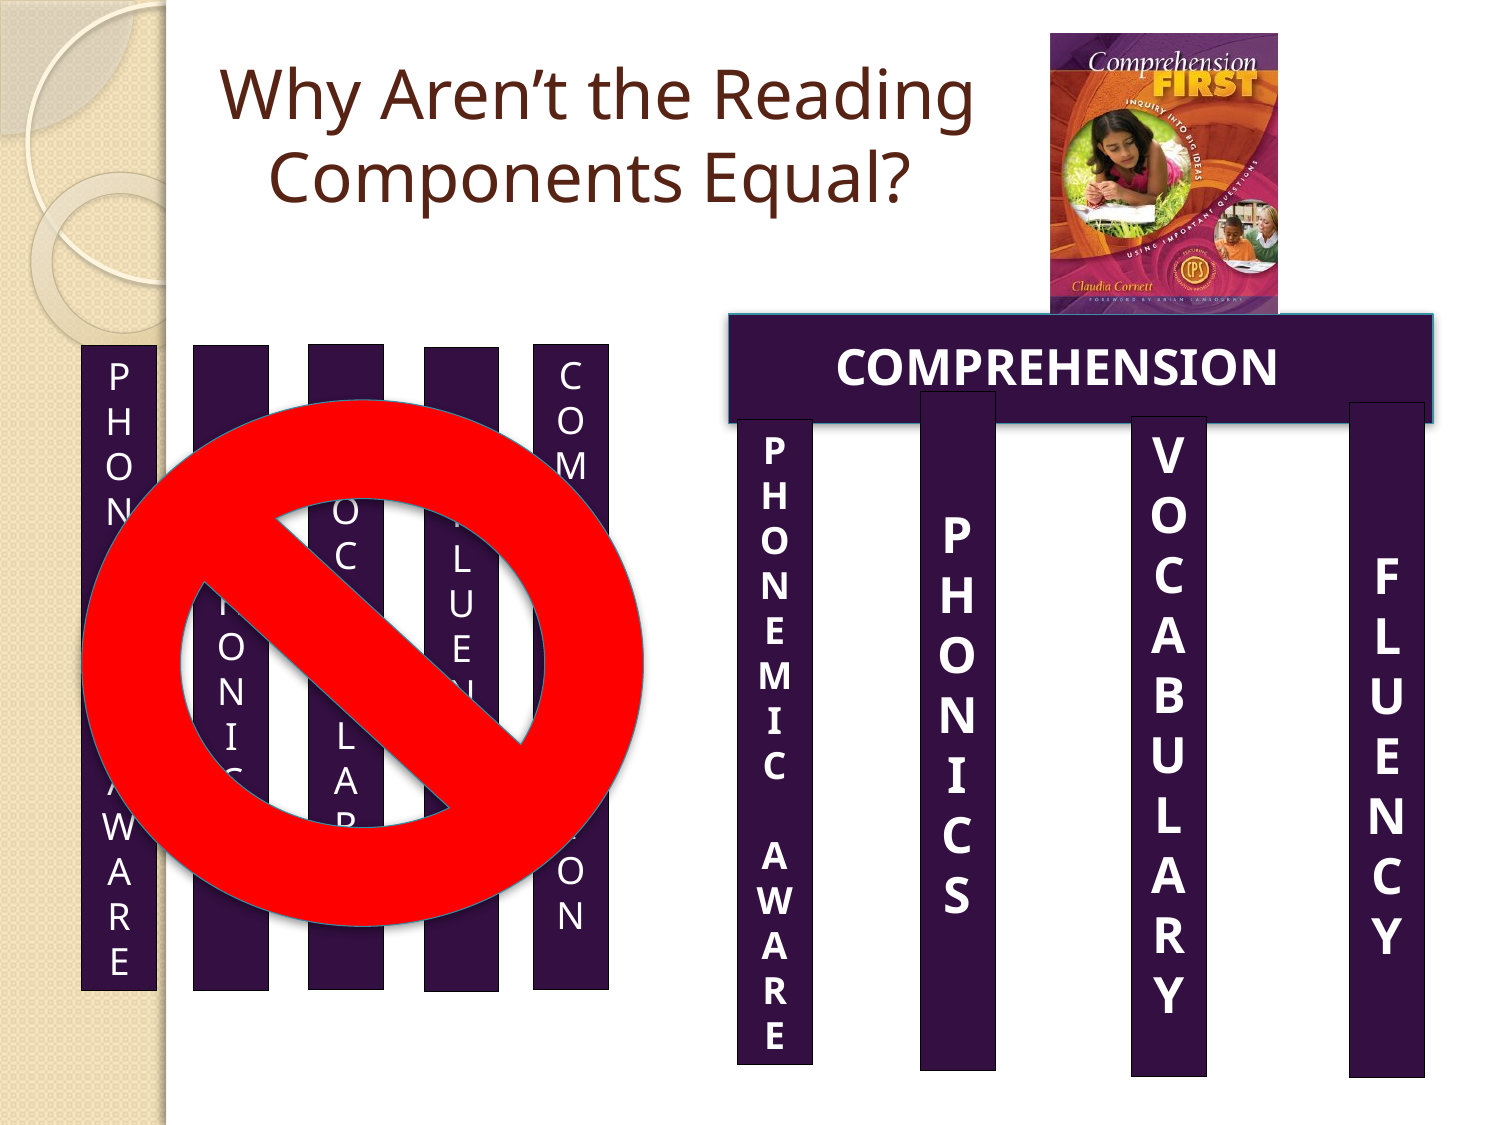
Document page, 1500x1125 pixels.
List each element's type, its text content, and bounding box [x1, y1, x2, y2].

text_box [81, 344, 609, 999]
picture [1050, 33, 1280, 315]
title Why Aren’t the Reading Components Equal? [139, 41, 1043, 225]
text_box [728, 313, 1434, 1085]
text_box [616, 547, 645, 779]
